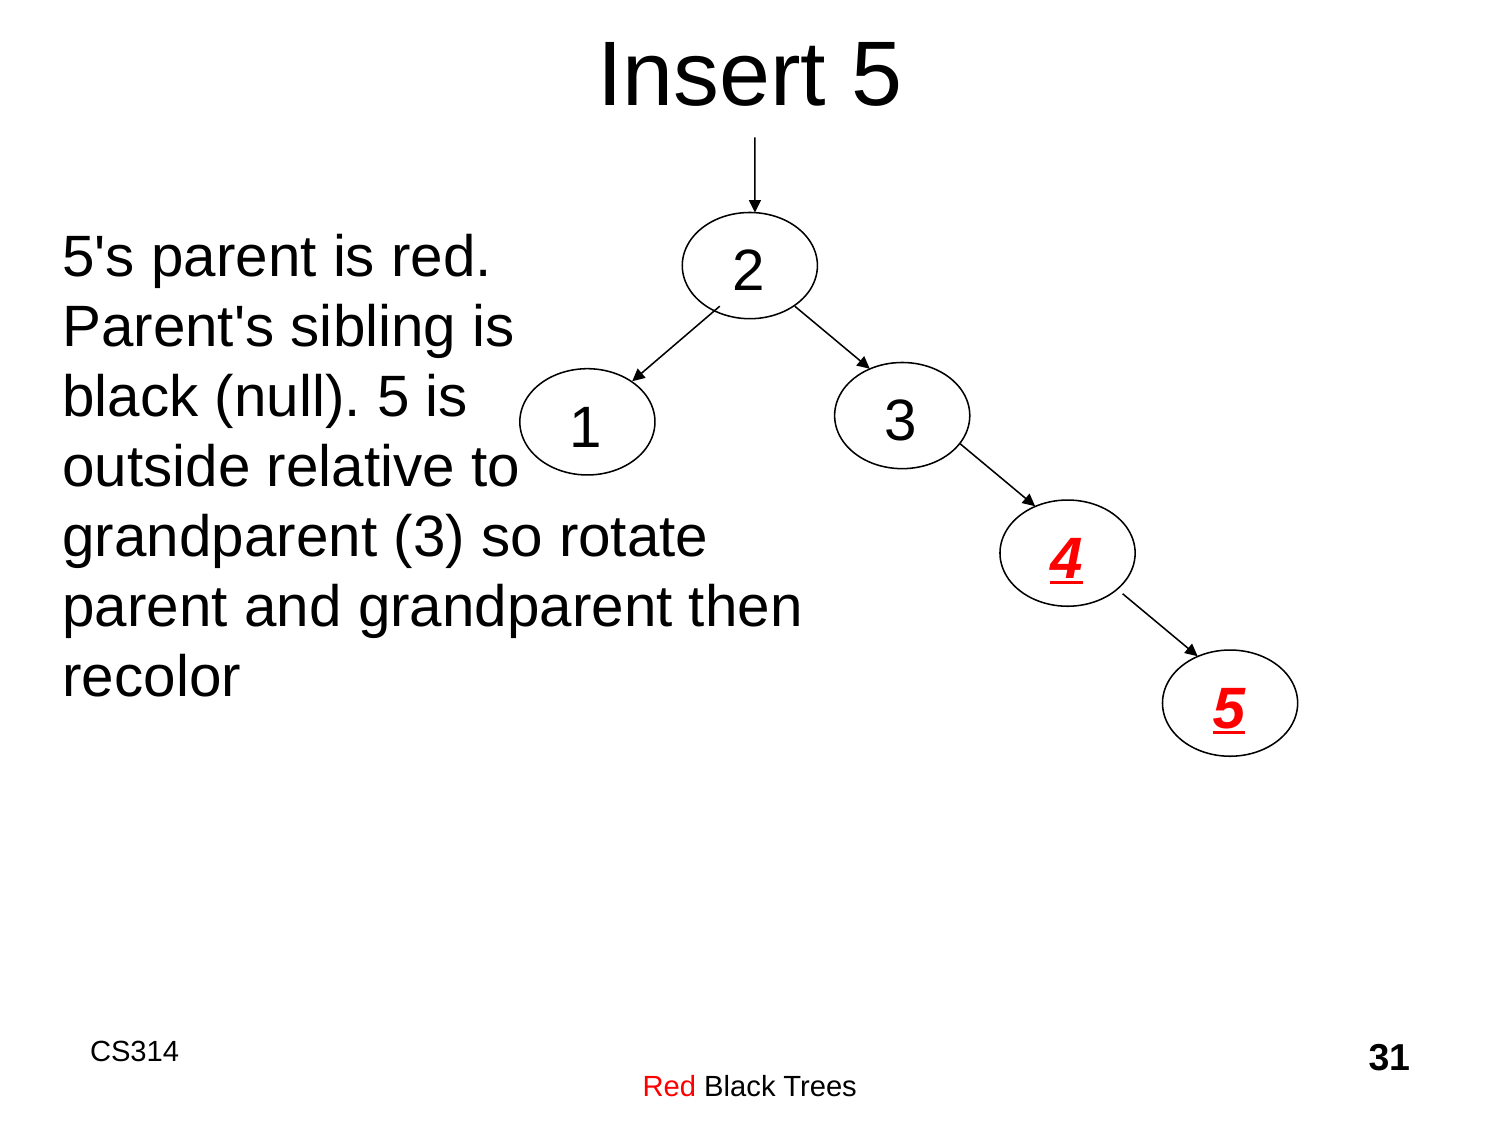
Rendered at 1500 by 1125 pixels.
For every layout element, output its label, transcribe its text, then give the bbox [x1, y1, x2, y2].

text_box 5's parent is red. Parent's sibling is black (null). 5 is outside relative to grandparent (3) so rotate parent and grandparent then recolor [47, 210, 819, 716]
slide_number CS314 [74, 1024, 451, 1101]
text_box [1139, 608, 1195, 648]
title Insert 5 [112, 0, 1388, 163]
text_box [999, 499, 1136, 607]
text_box [819, 326, 866, 360]
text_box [681, 212, 818, 319]
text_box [834, 362, 971, 469]
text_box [519, 368, 656, 476]
text_box [748, 137, 762, 210]
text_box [1162, 649, 1298, 757]
footer Red Black Trees [462, 1024, 1038, 1101]
text_box [975, 456, 1032, 498]
slide_number 31 [1112, 1024, 1426, 1101]
